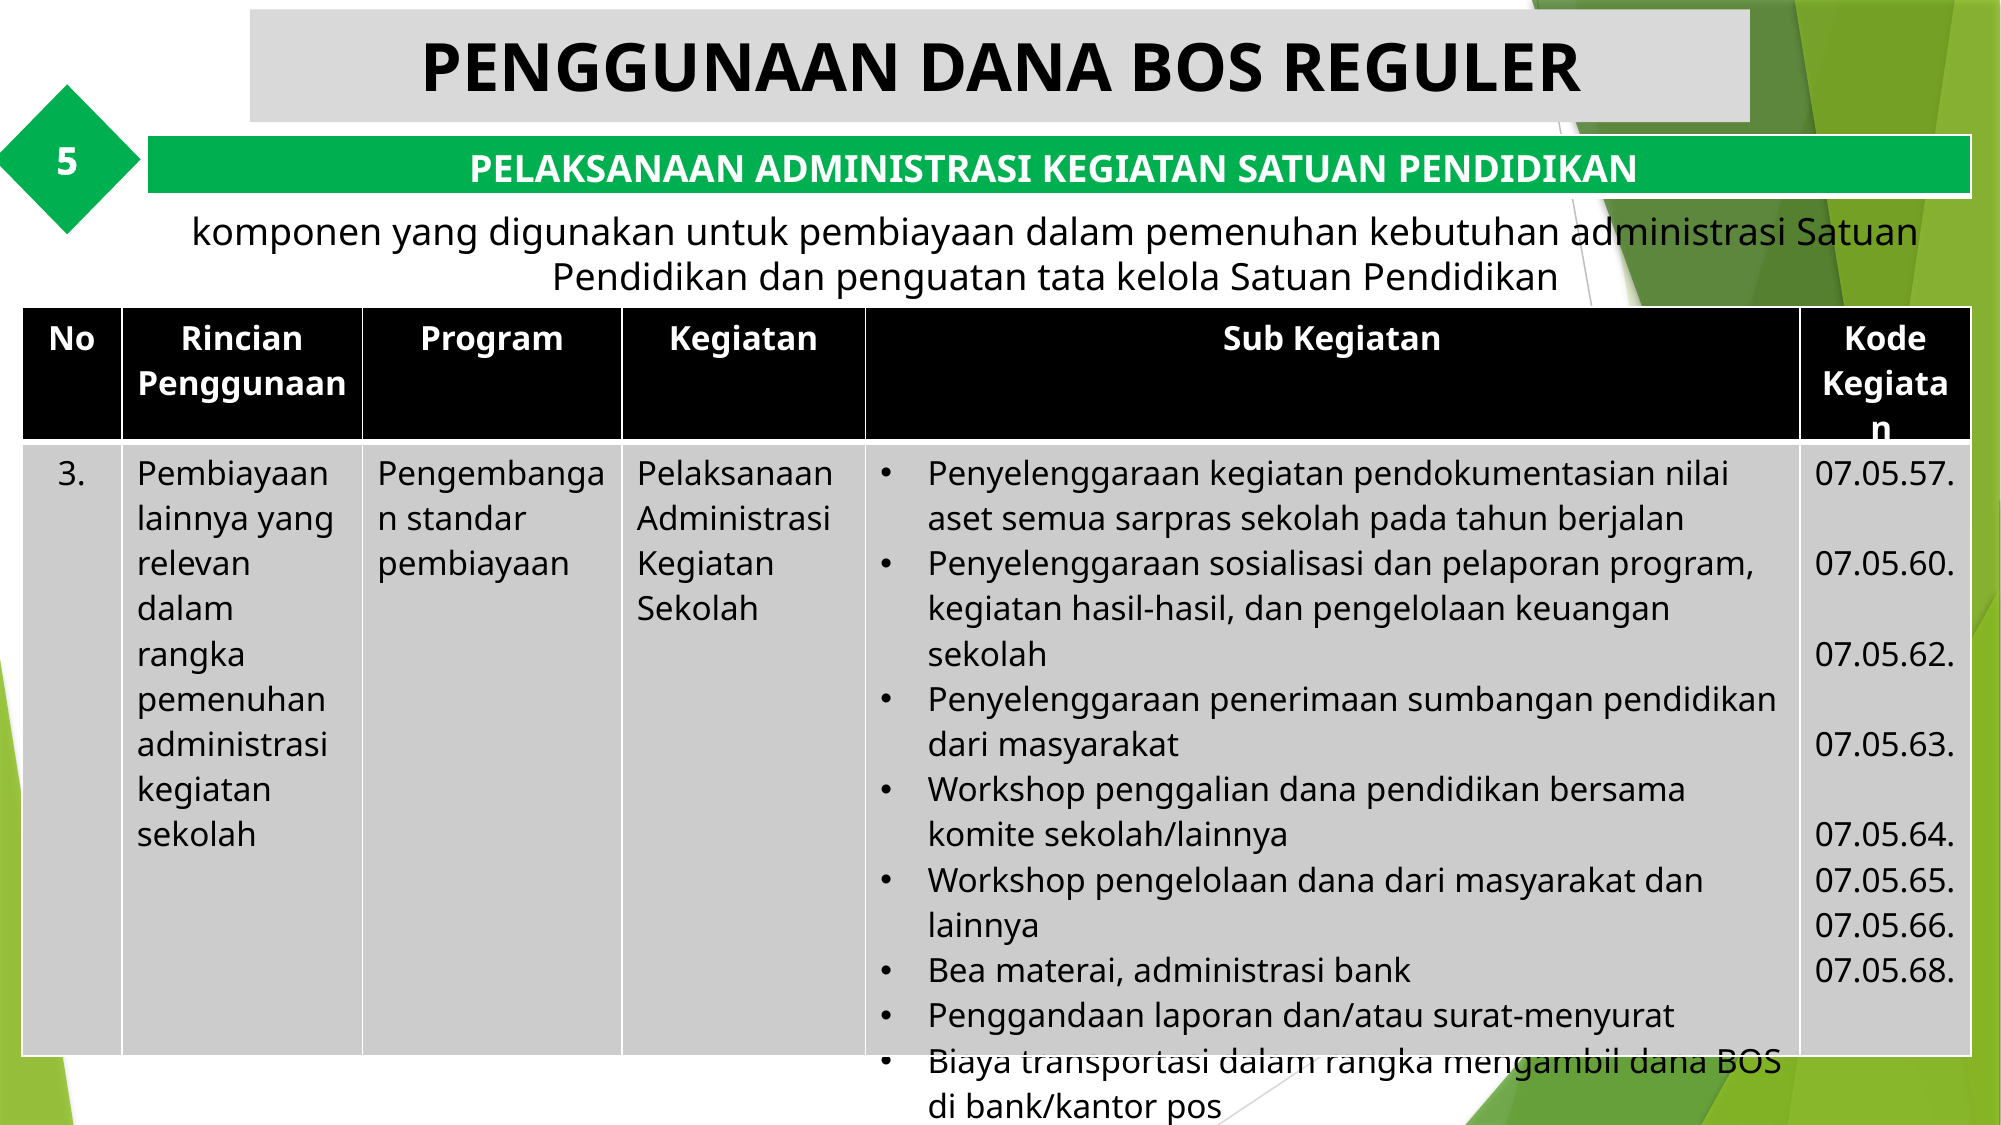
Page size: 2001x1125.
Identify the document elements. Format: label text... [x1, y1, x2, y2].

text_box PENGGUNAAN DANA BOS REGULER [252, 17, 1750, 113]
table_cell Pelaksanaan Administrasi Kegiatan Sekolah [623, 445, 865, 1055]
table_cell 07.05.57. 07.05.60. 07.05.62. 07.05.63. 07.05.64. 07.05.65. 07.05.66. 07.05.68. [1801, 445, 1970, 1055]
table_cell Penyelenggaraan kegiatan pendokumentasian nilai aset semua sarpras sekolah pada tahun berjalan Penyelenggaraan sosialisasi dan pelaporan program, kegiatan hasil-hasil, dan pengelolaan keuangan sekolah Penyelenggaraan penerimaan sumbangan pendidikan dari masyarakat Workshop penggalian dana pendidikan bersama komite sekolah/lainnya Workshop pengelolaan dana dari masyarakat dan lainnya Bea materai, administrasi bank Penggandaan laporan dan/atau surat-menyurat Biaya transportasi dalam rangka mengambil dana BOS di bank/kantor pos [866, 445, 1799, 1055]
table_header Program [363, 308, 621, 439]
text_box 5 [0, 82, 142, 236]
table_header No [23, 308, 121, 439]
table_header Kode Kegiatan [1801, 308, 1970, 439]
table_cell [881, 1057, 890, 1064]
text_box komponen yang digunakan untuk pembiayaan dalam pemenuhan kebutuhan administrasi Satuan Pendidikan dan penguatan tata kelola Satuan Pendidikan [140, 200, 1972, 306]
table_cell Pembiayaan lainnya yang relevan dalam rangka pemenuhan administrasi kegiatan sekolah [123, 445, 362, 1055]
table_cell 3. [23, 445, 121, 1055]
text_box [248, 8, 1751, 124]
table_header PELAKSANAAN ADMINISTRASI KEGIATAN SATUAN PENDIDIKAN [148, 136, 1970, 193]
table_header Sub Kegiatan [866, 308, 1799, 439]
table_header Kegiatan [623, 308, 865, 439]
table_header Rincian Penggunaan [123, 308, 362, 439]
table_cell Pengembangan standar pembiayaan [363, 445, 621, 1055]
